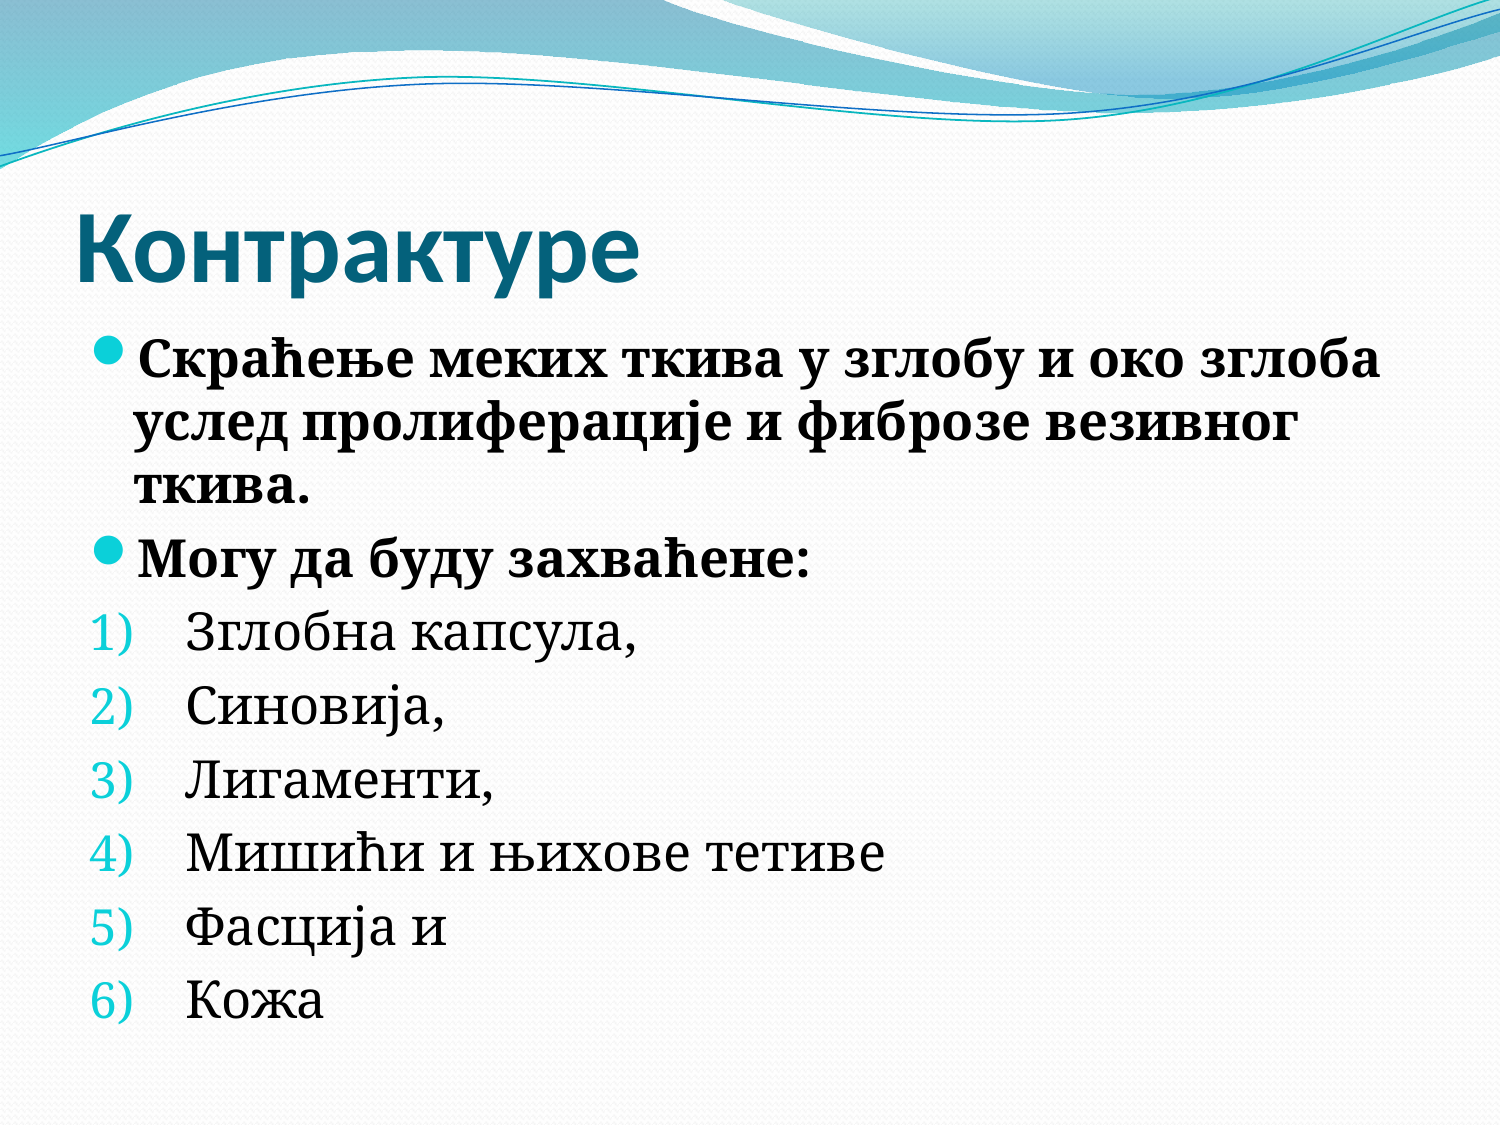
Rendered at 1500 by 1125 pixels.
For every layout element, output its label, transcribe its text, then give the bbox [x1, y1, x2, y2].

title Контрактуре [75, 115, 1425, 303]
list Скраћење меких ткива у зглобу и око зглоба услед пролиферације и фиброзе везивног ткива. Могу да буду захваћене: Зглобна капсула, Синовија, Лигаменти, Мишићи и њихове тетиве Фасција и Кожа [75, 317, 1425, 1038]
